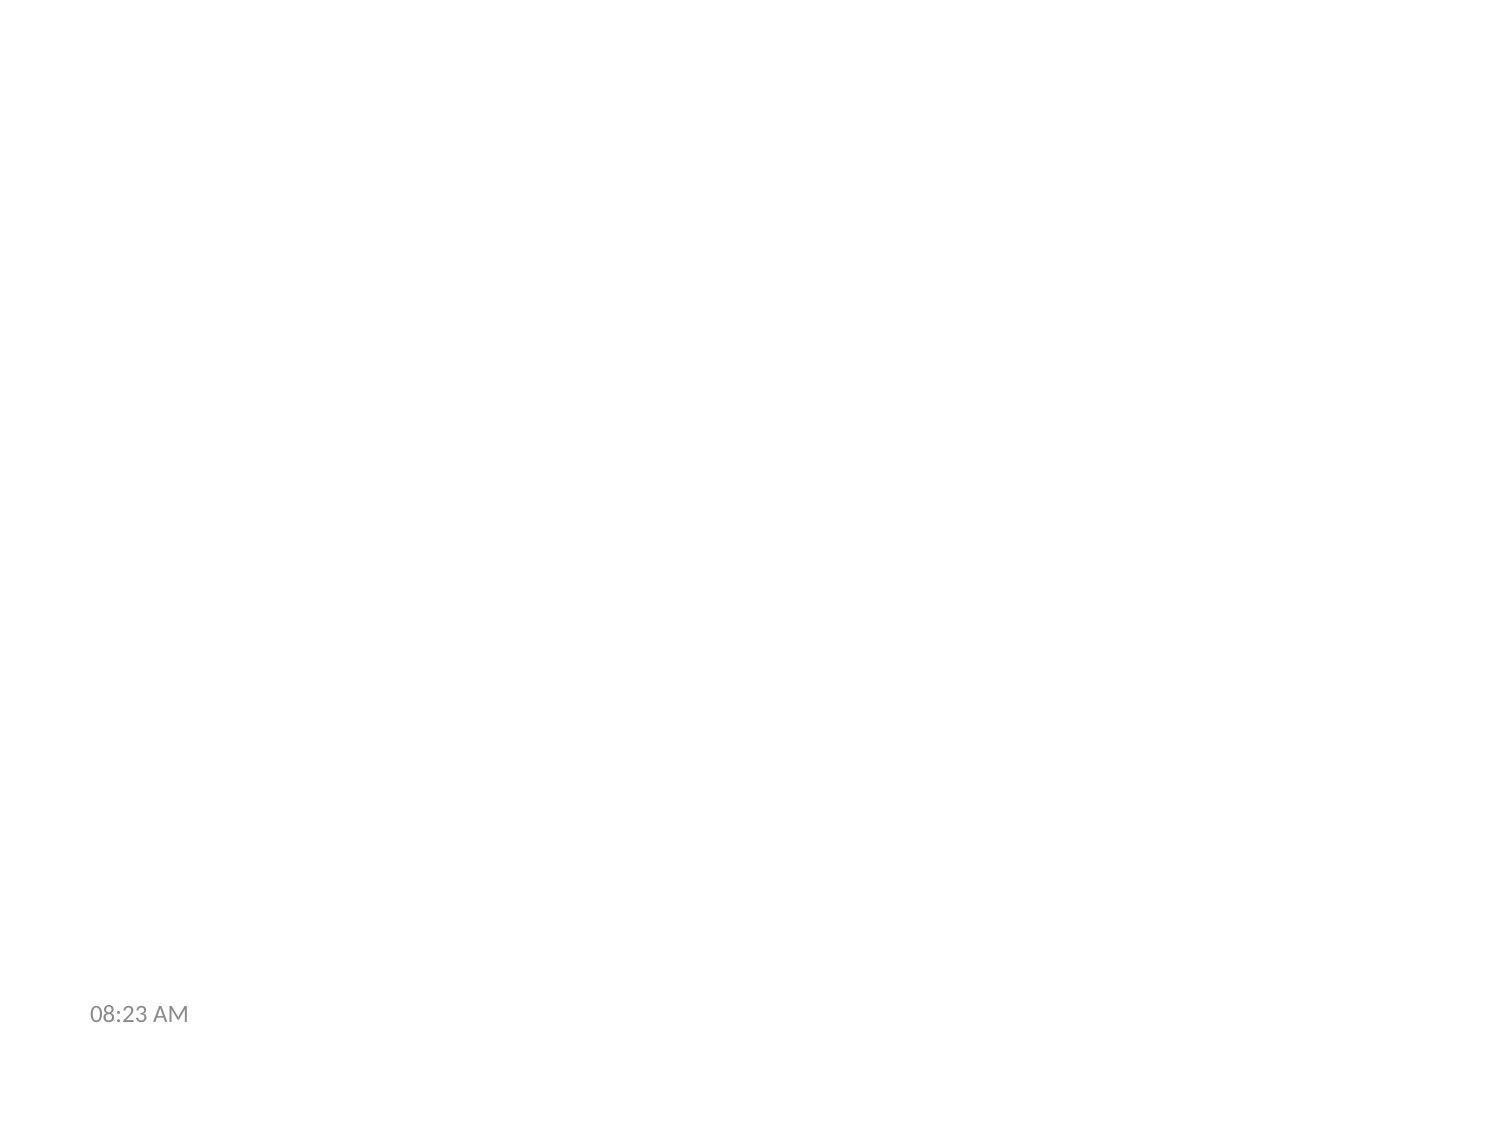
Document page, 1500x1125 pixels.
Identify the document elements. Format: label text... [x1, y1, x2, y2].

text_box 3:35 PM [75, 982, 425, 1043]
